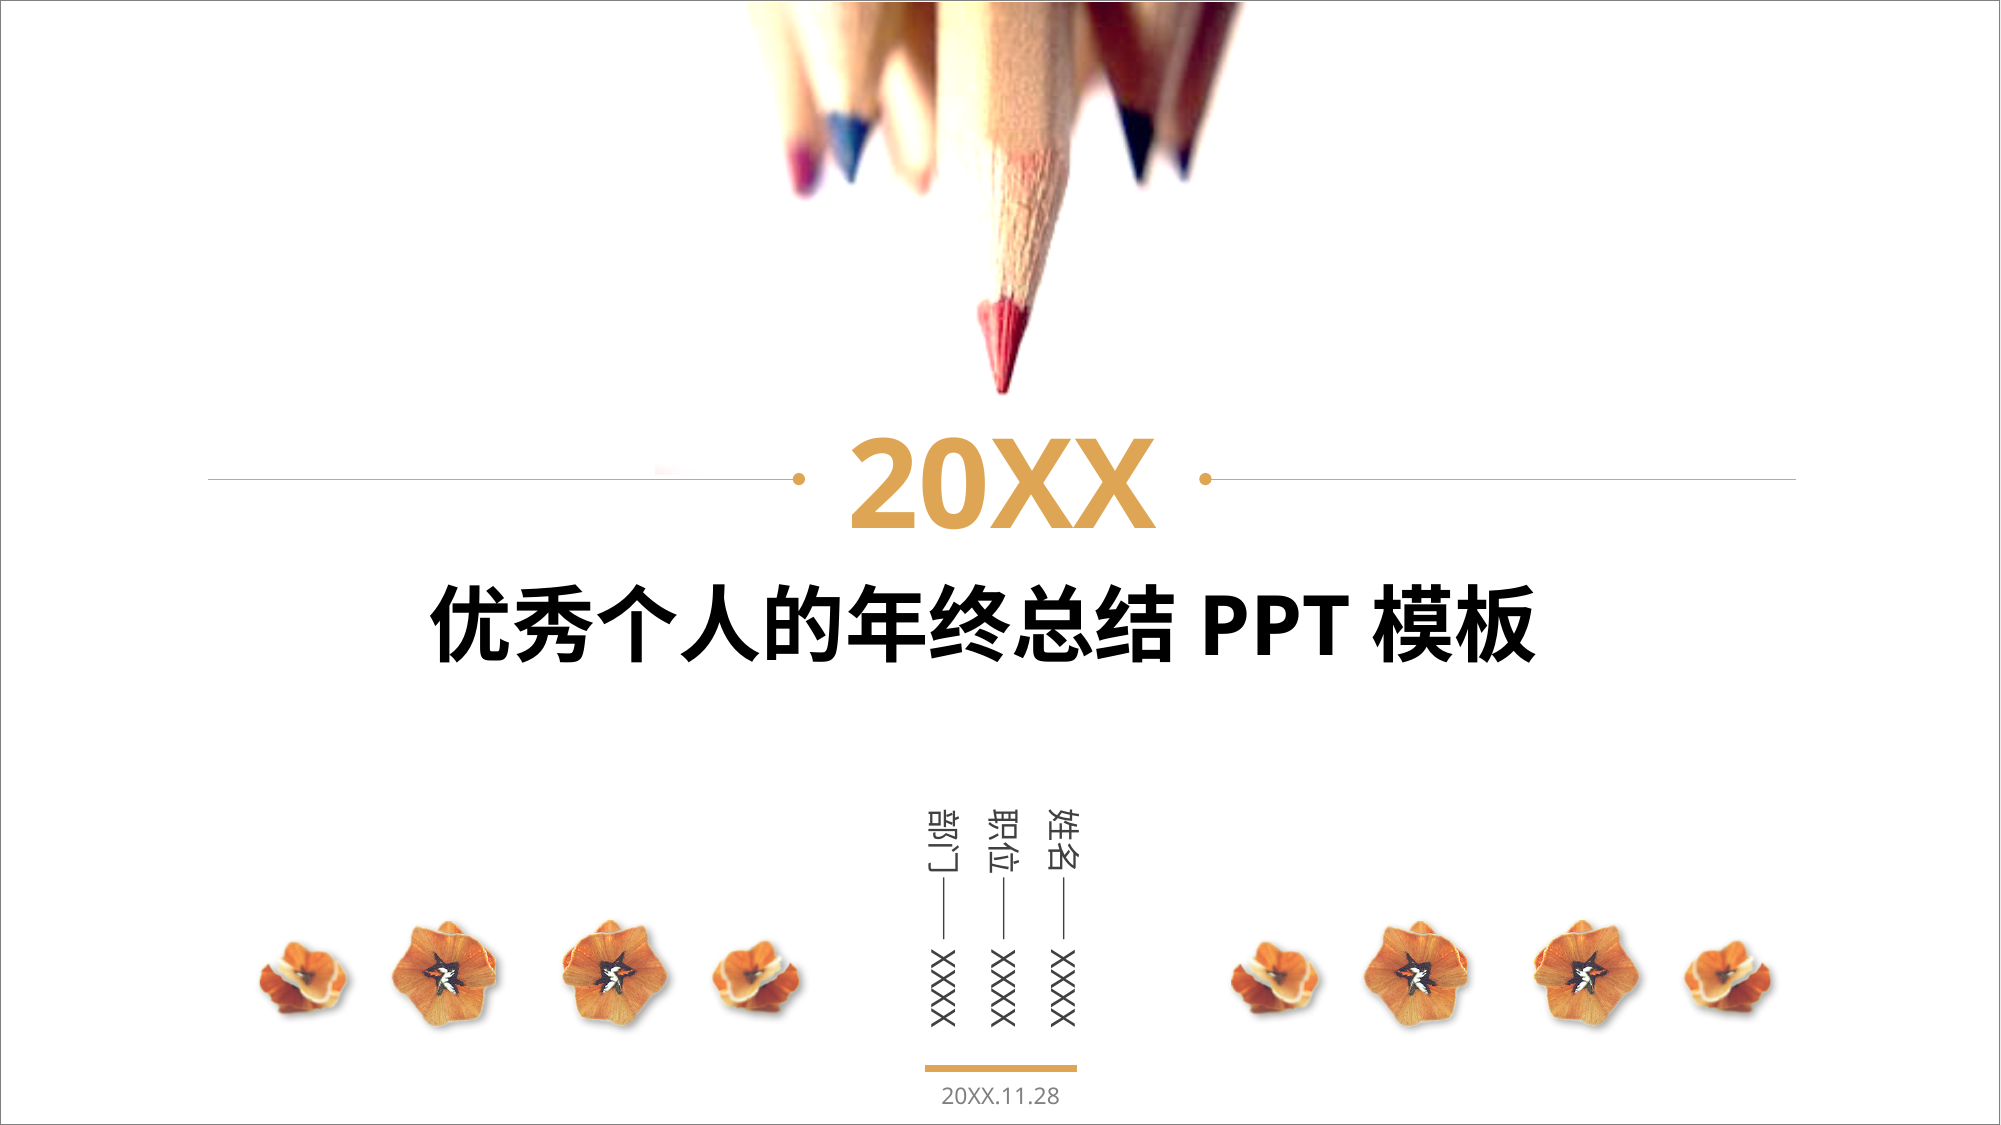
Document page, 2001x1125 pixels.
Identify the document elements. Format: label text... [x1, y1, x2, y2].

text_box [259, 920, 799, 1033]
text_box 20XX.11.28 [926, 1074, 1075, 1117]
text_box 优秀个人的年终总结PPT模板 [414, 564, 1591, 680]
text_box 姓名——XXXX 职位——XXXX 部门——XXXX [908, 804, 1121, 1032]
text_box 20XX [832, 475, 1172, 561]
picture [655, 2, 1365, 475]
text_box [1230, 920, 1771, 1033]
